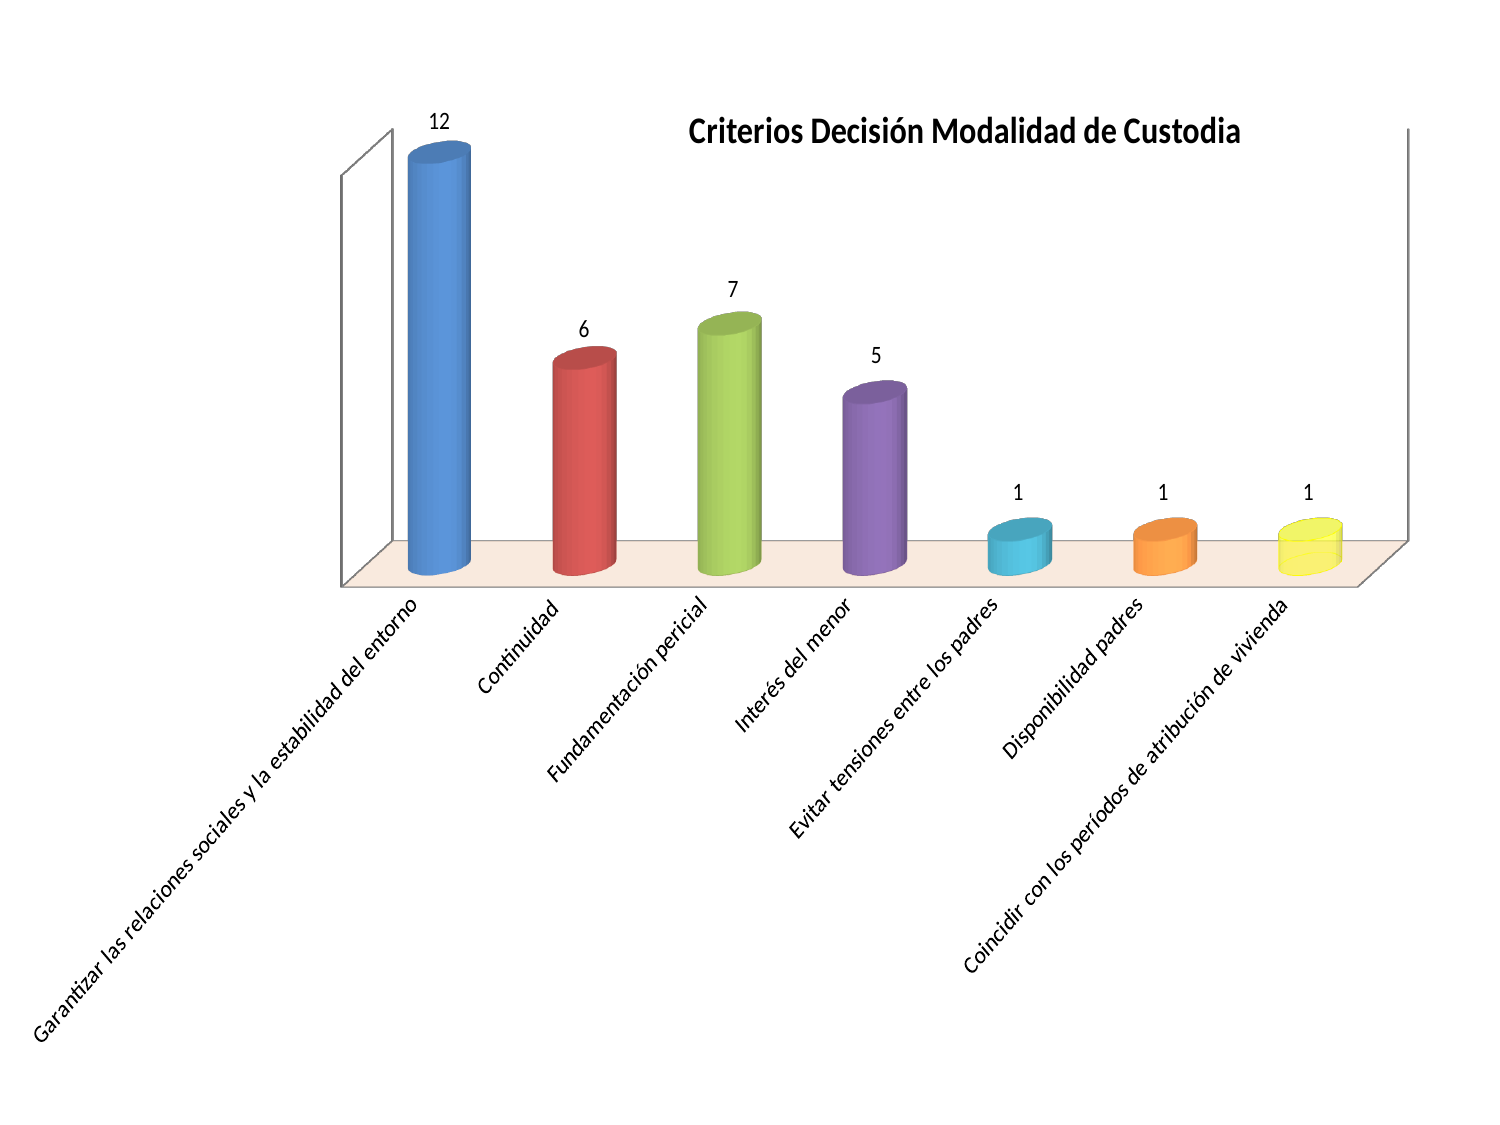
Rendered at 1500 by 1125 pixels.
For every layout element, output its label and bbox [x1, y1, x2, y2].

chart [29, 66, 1500, 1063]
